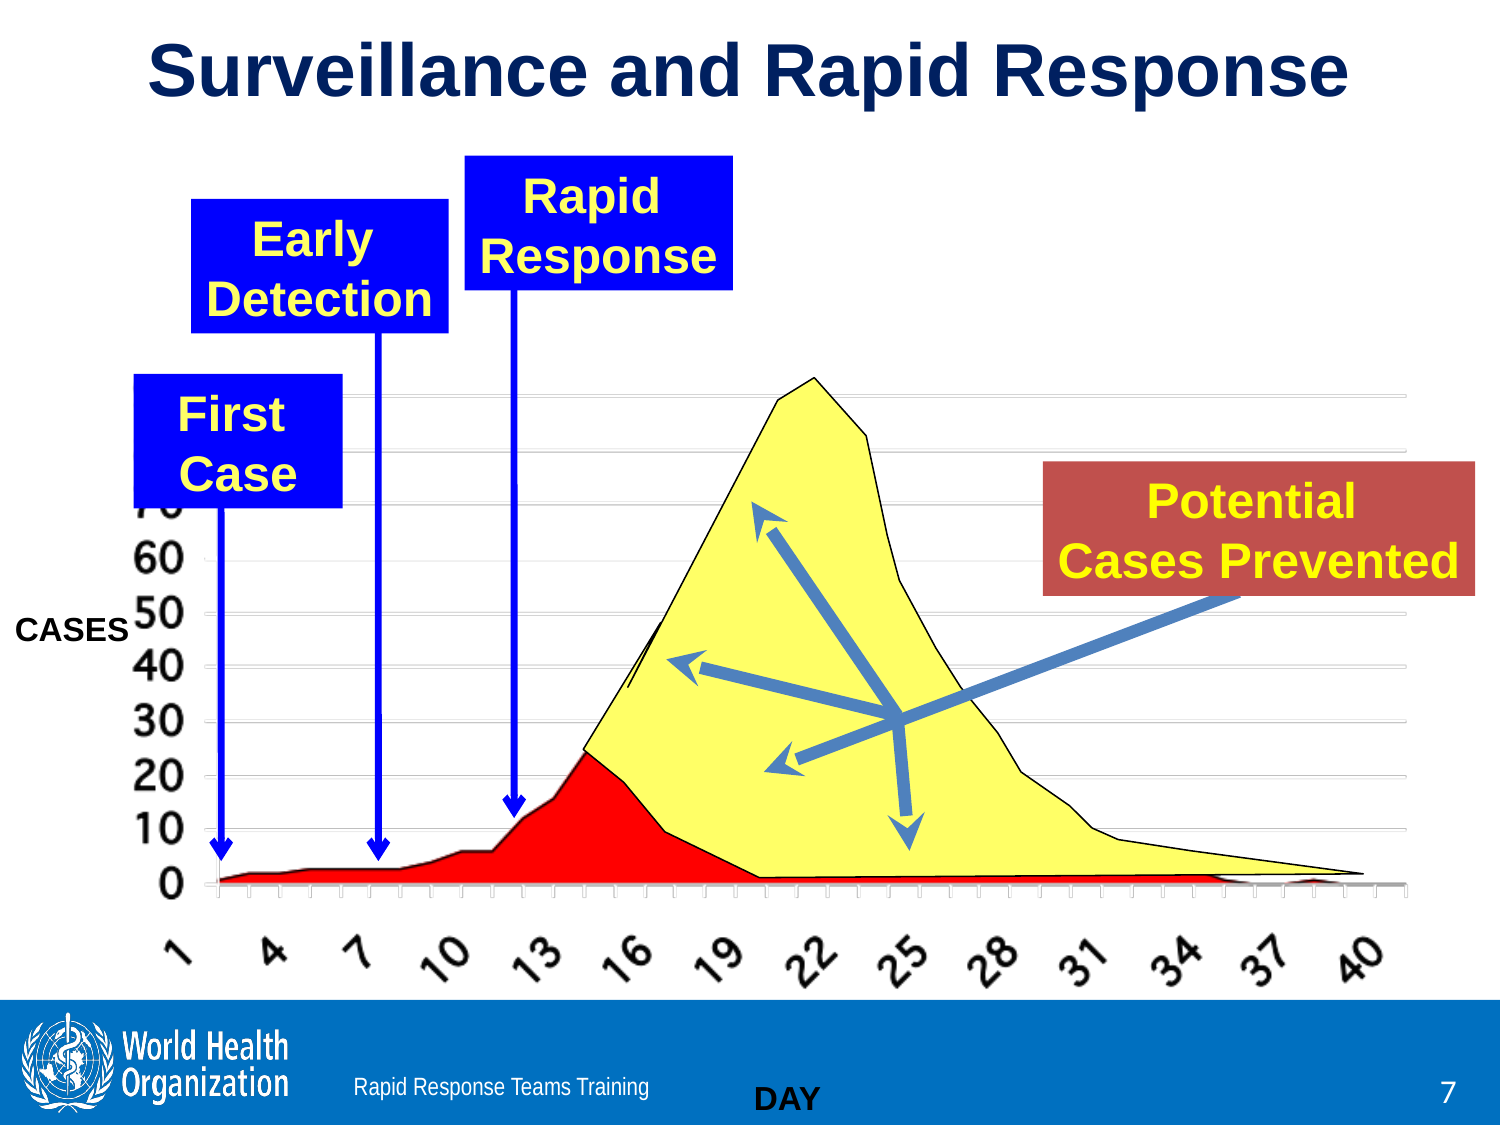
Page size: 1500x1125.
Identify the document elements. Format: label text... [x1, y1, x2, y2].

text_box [190, 198, 450, 862]
text_box CASES [0, 600, 89, 655]
picture [21, 1012, 288, 1113]
title Surveillance and Rapid Response [0, 16, 1500, 117]
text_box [94, 327, 1433, 1037]
text_box DAY [739, 1070, 837, 1125]
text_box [133, 373, 343, 862]
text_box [463, 155, 734, 819]
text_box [582, 377, 1476, 878]
